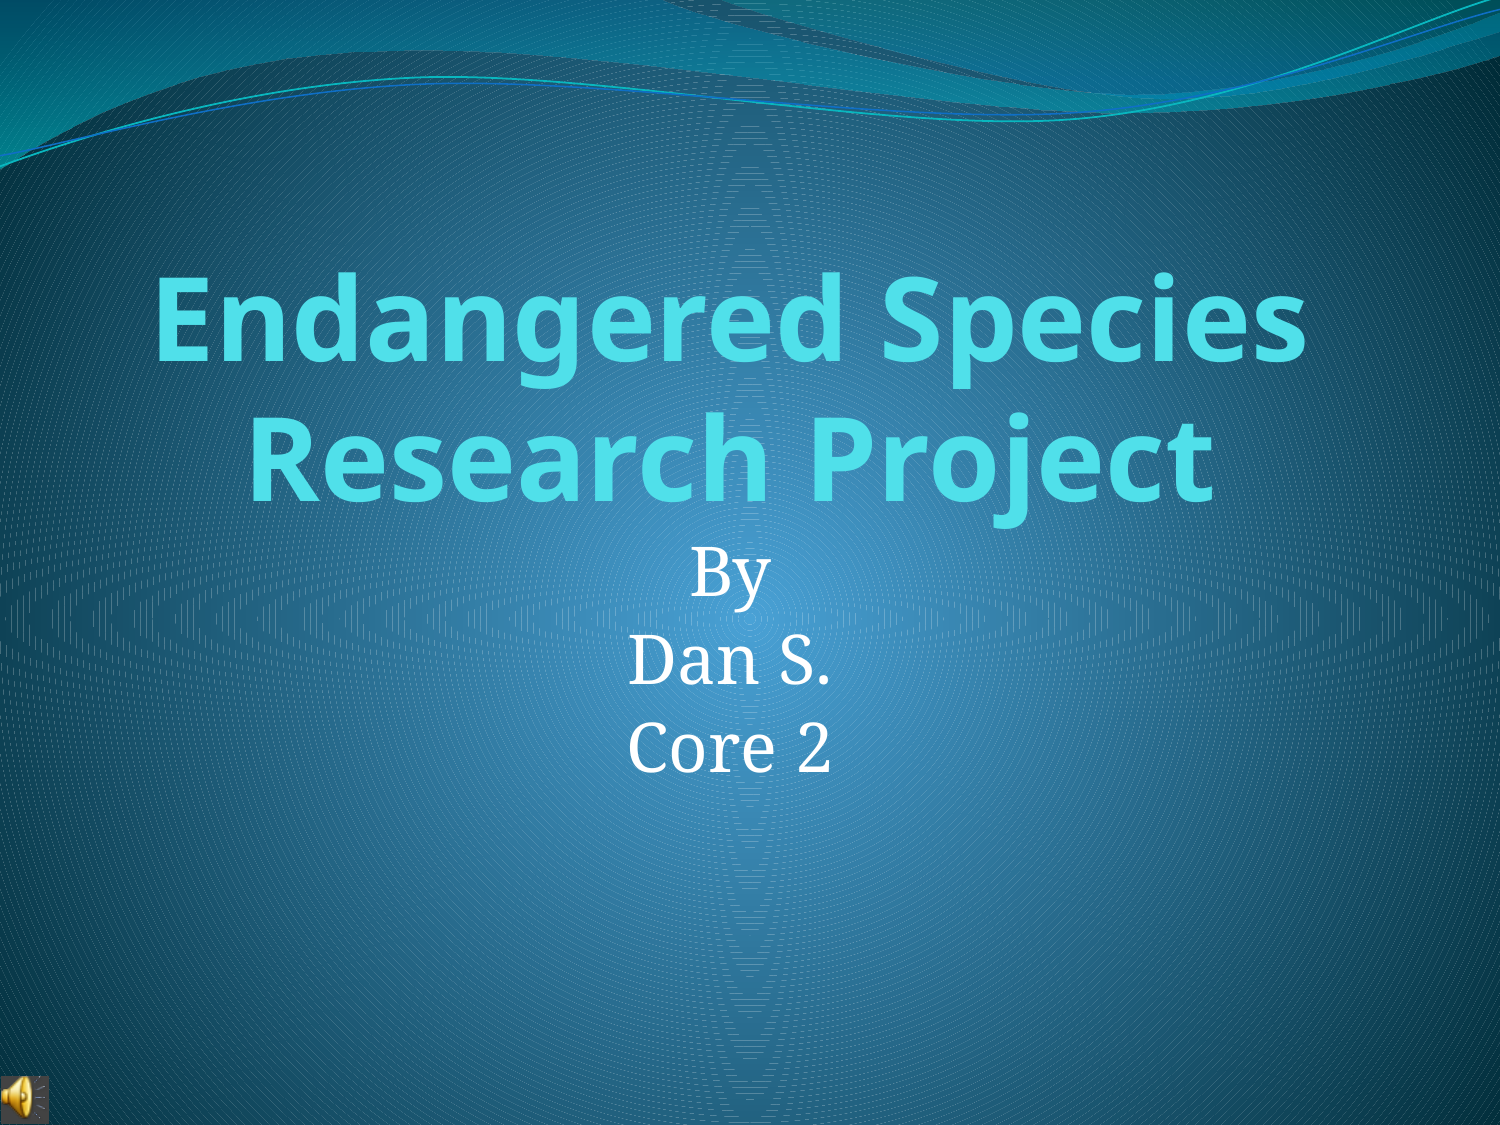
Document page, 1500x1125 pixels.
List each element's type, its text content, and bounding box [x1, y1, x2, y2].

picture [2, 1074, 51, 1123]
subtitle By Dan S. Core 2 [87, 529, 1377, 818]
title Endangered Species Research Project [87, 224, 1376, 526]
